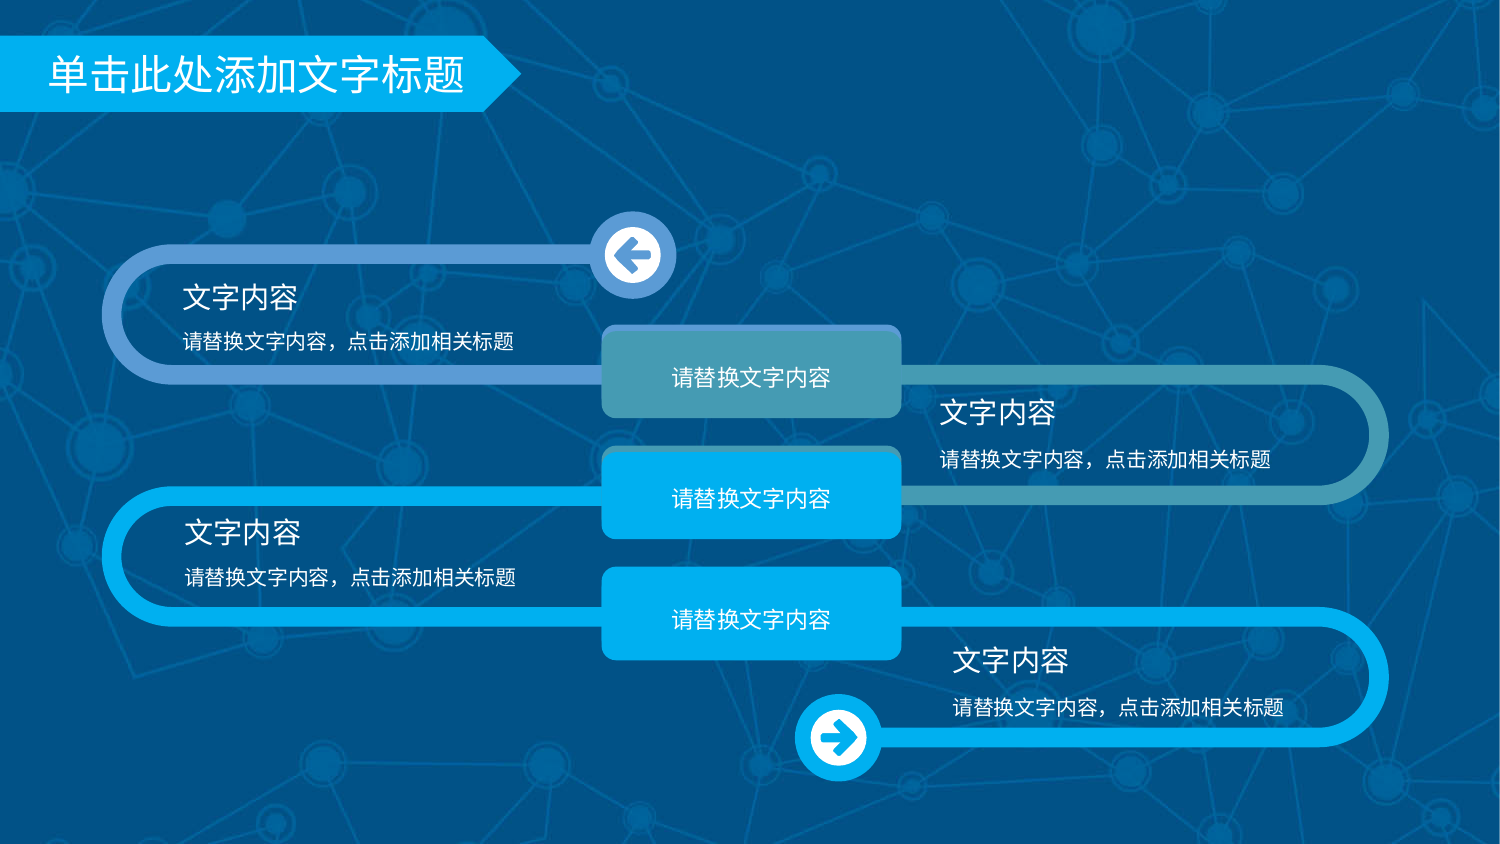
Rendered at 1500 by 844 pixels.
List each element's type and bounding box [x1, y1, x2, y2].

picture [0, 0, 1500, 844]
text_box [100, 485, 601, 628]
text_box [601, 445, 902, 540]
text_box [902, 363, 1390, 507]
text_box [601, 324, 902, 419]
text_box [182, 278, 556, 351]
text_box [100, 243, 601, 386]
text_box [939, 394, 1313, 470]
text_box [883, 605, 1390, 749]
text_box [588, 211, 677, 299]
text_box [184, 513, 558, 588]
text_box [952, 642, 1326, 718]
text_box [601, 566, 902, 661]
text_box [794, 693, 883, 782]
